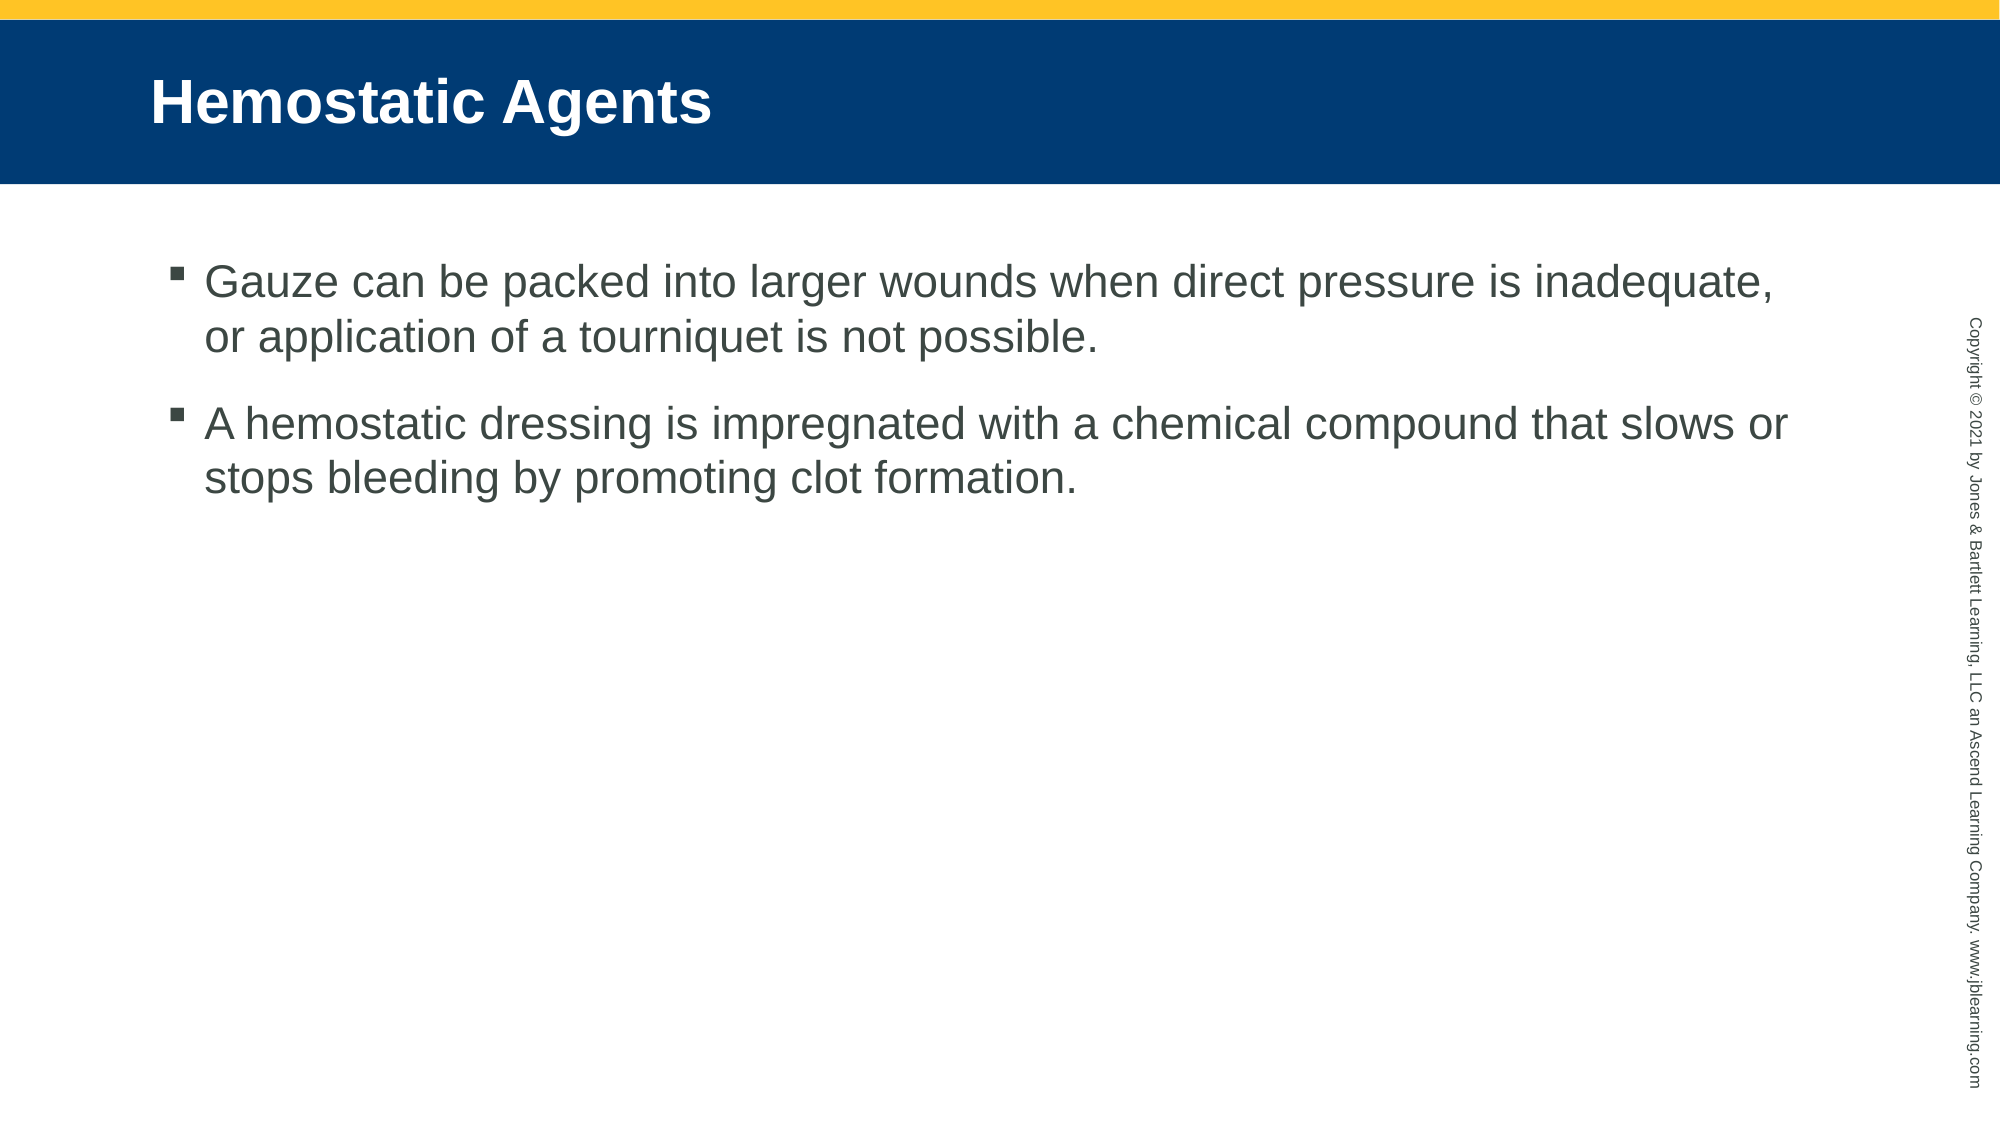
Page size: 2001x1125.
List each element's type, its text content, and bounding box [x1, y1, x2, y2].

title Hemostatic Agents [0, 19, 2000, 185]
list Gauze can be packed into larger wounds when direct pressure is inadequate, or application of a tourniquet is not possible. A hemostatic dressing is impregnated with a chemical compound that slows or stops bleeding by promoting clot formation. [151, 244, 1840, 1016]
